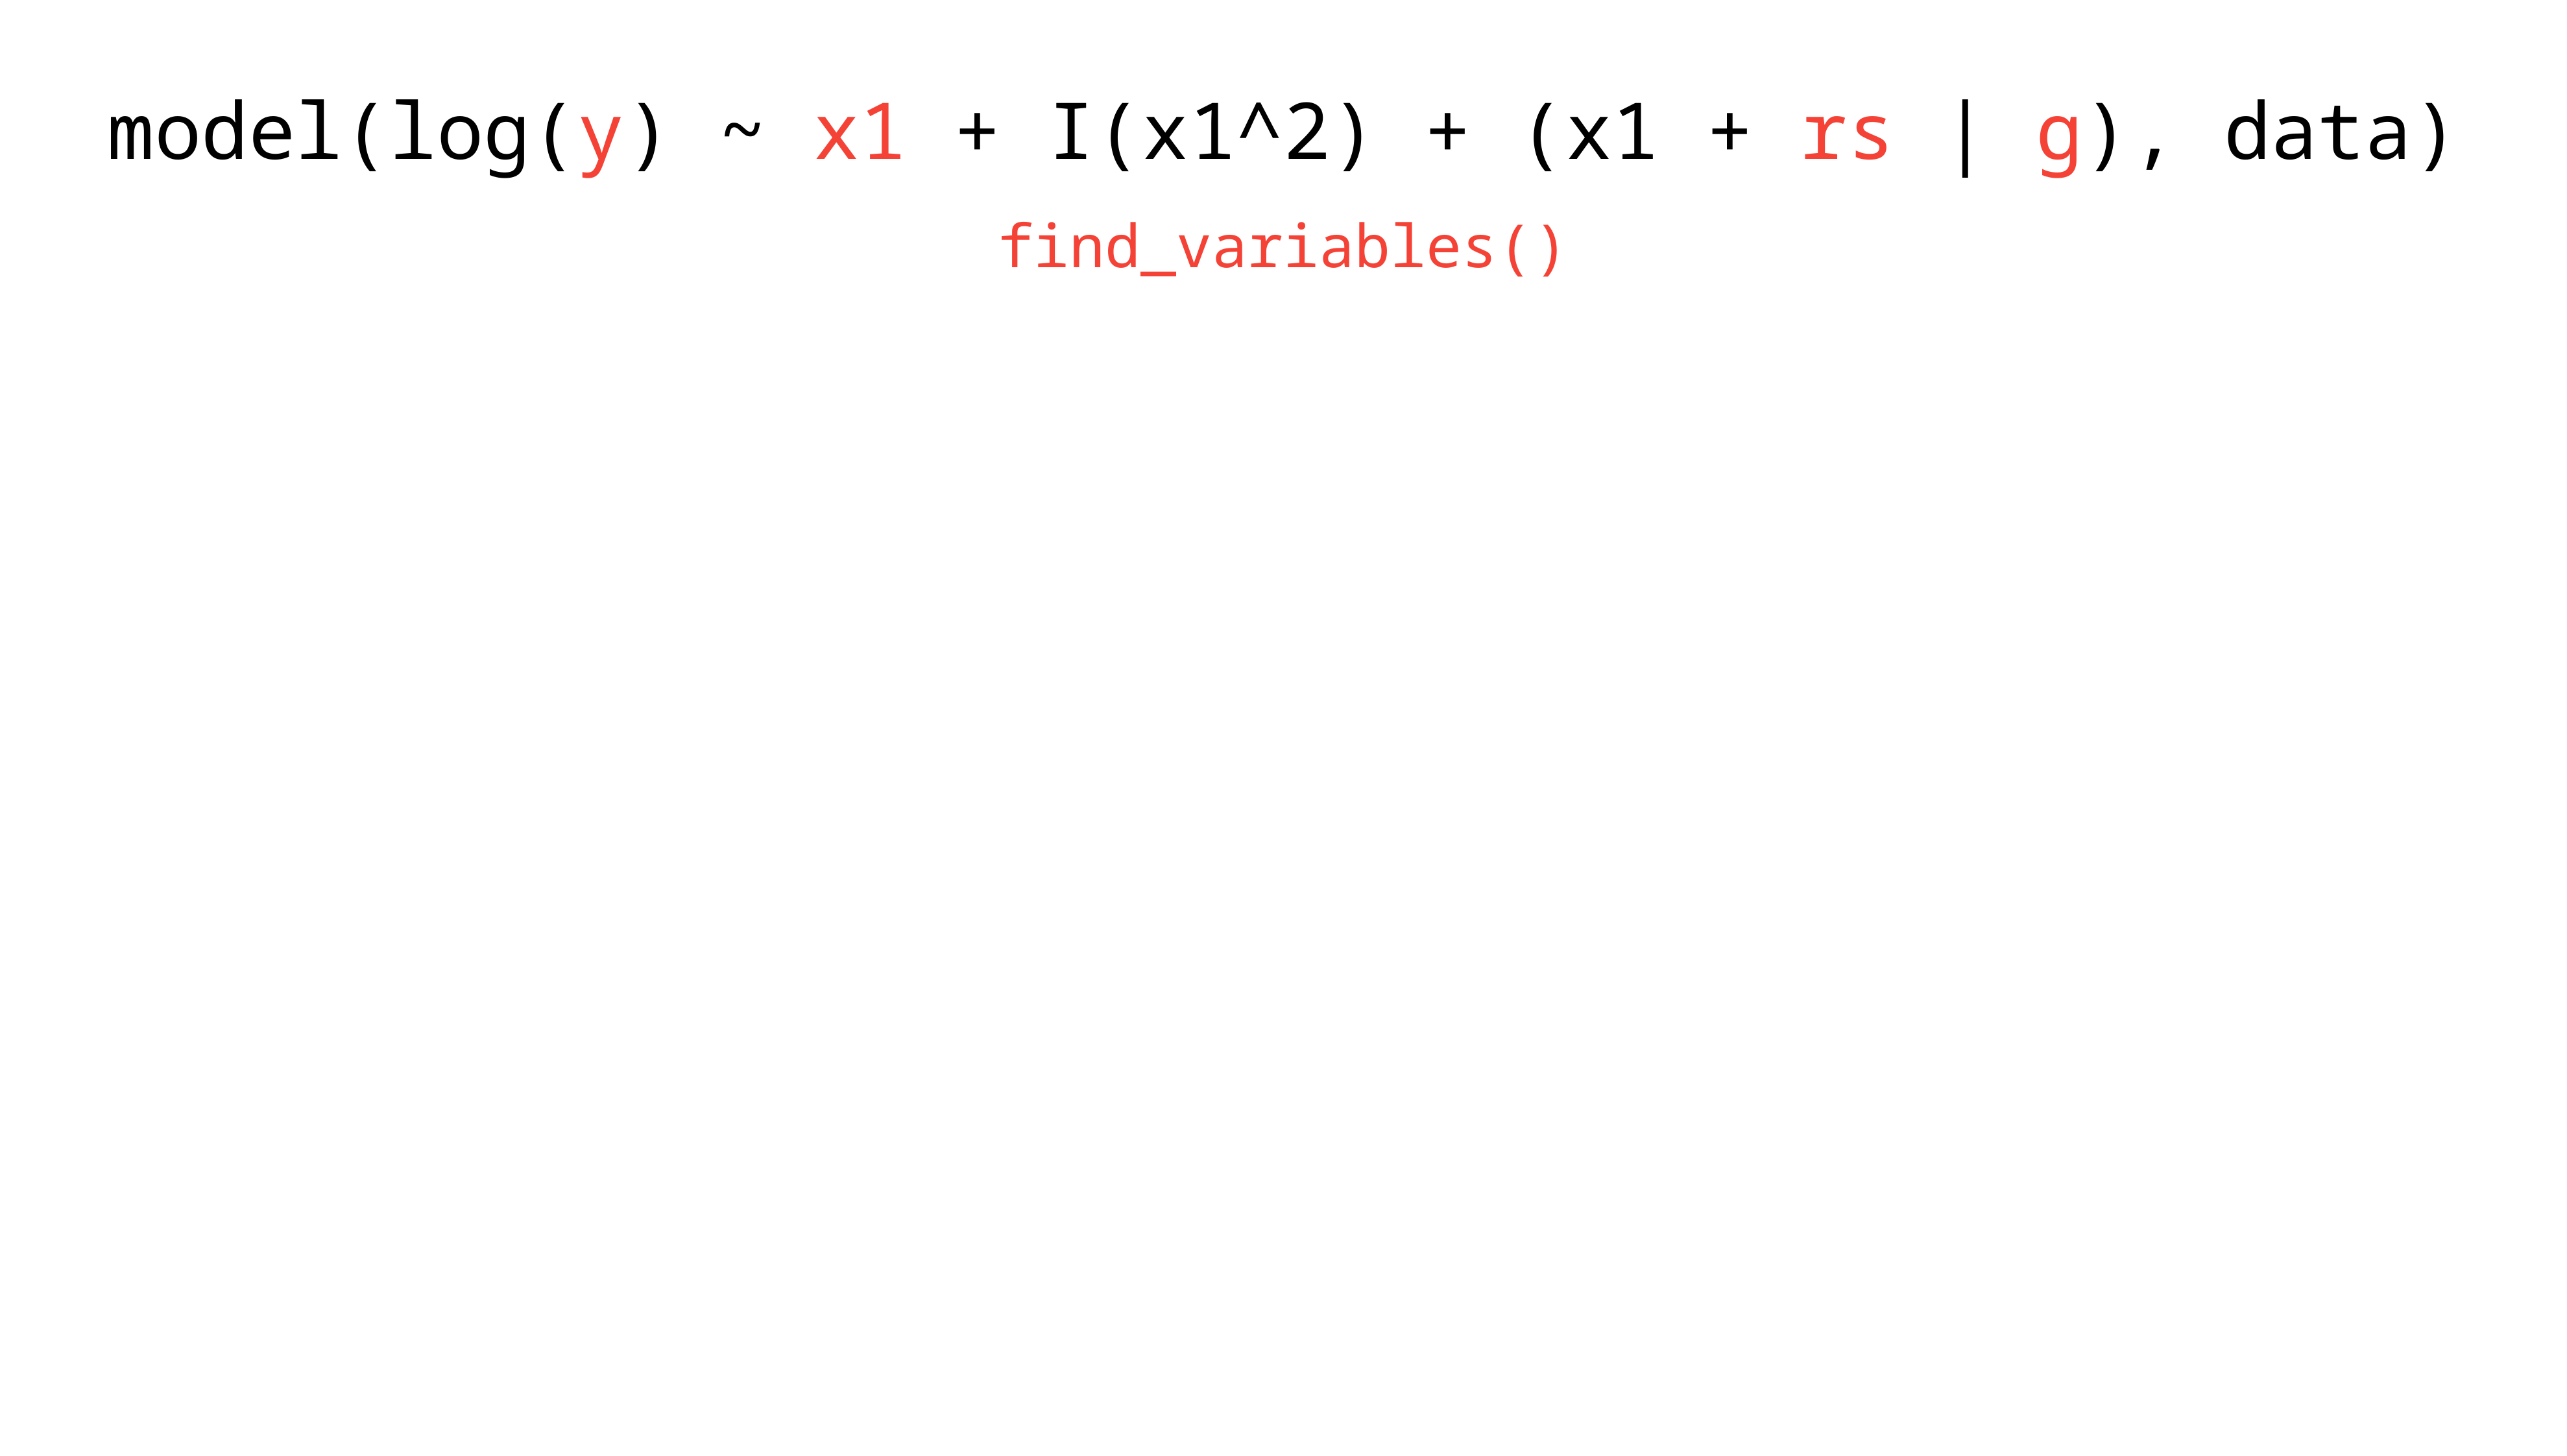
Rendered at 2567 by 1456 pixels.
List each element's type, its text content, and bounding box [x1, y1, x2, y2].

text_box model(log(y) ~ x1 + I(x1^2) + (x1 + rs | g), data) [57, 75, 2510, 180]
text_box find_variables() [988, 203, 1579, 285]
